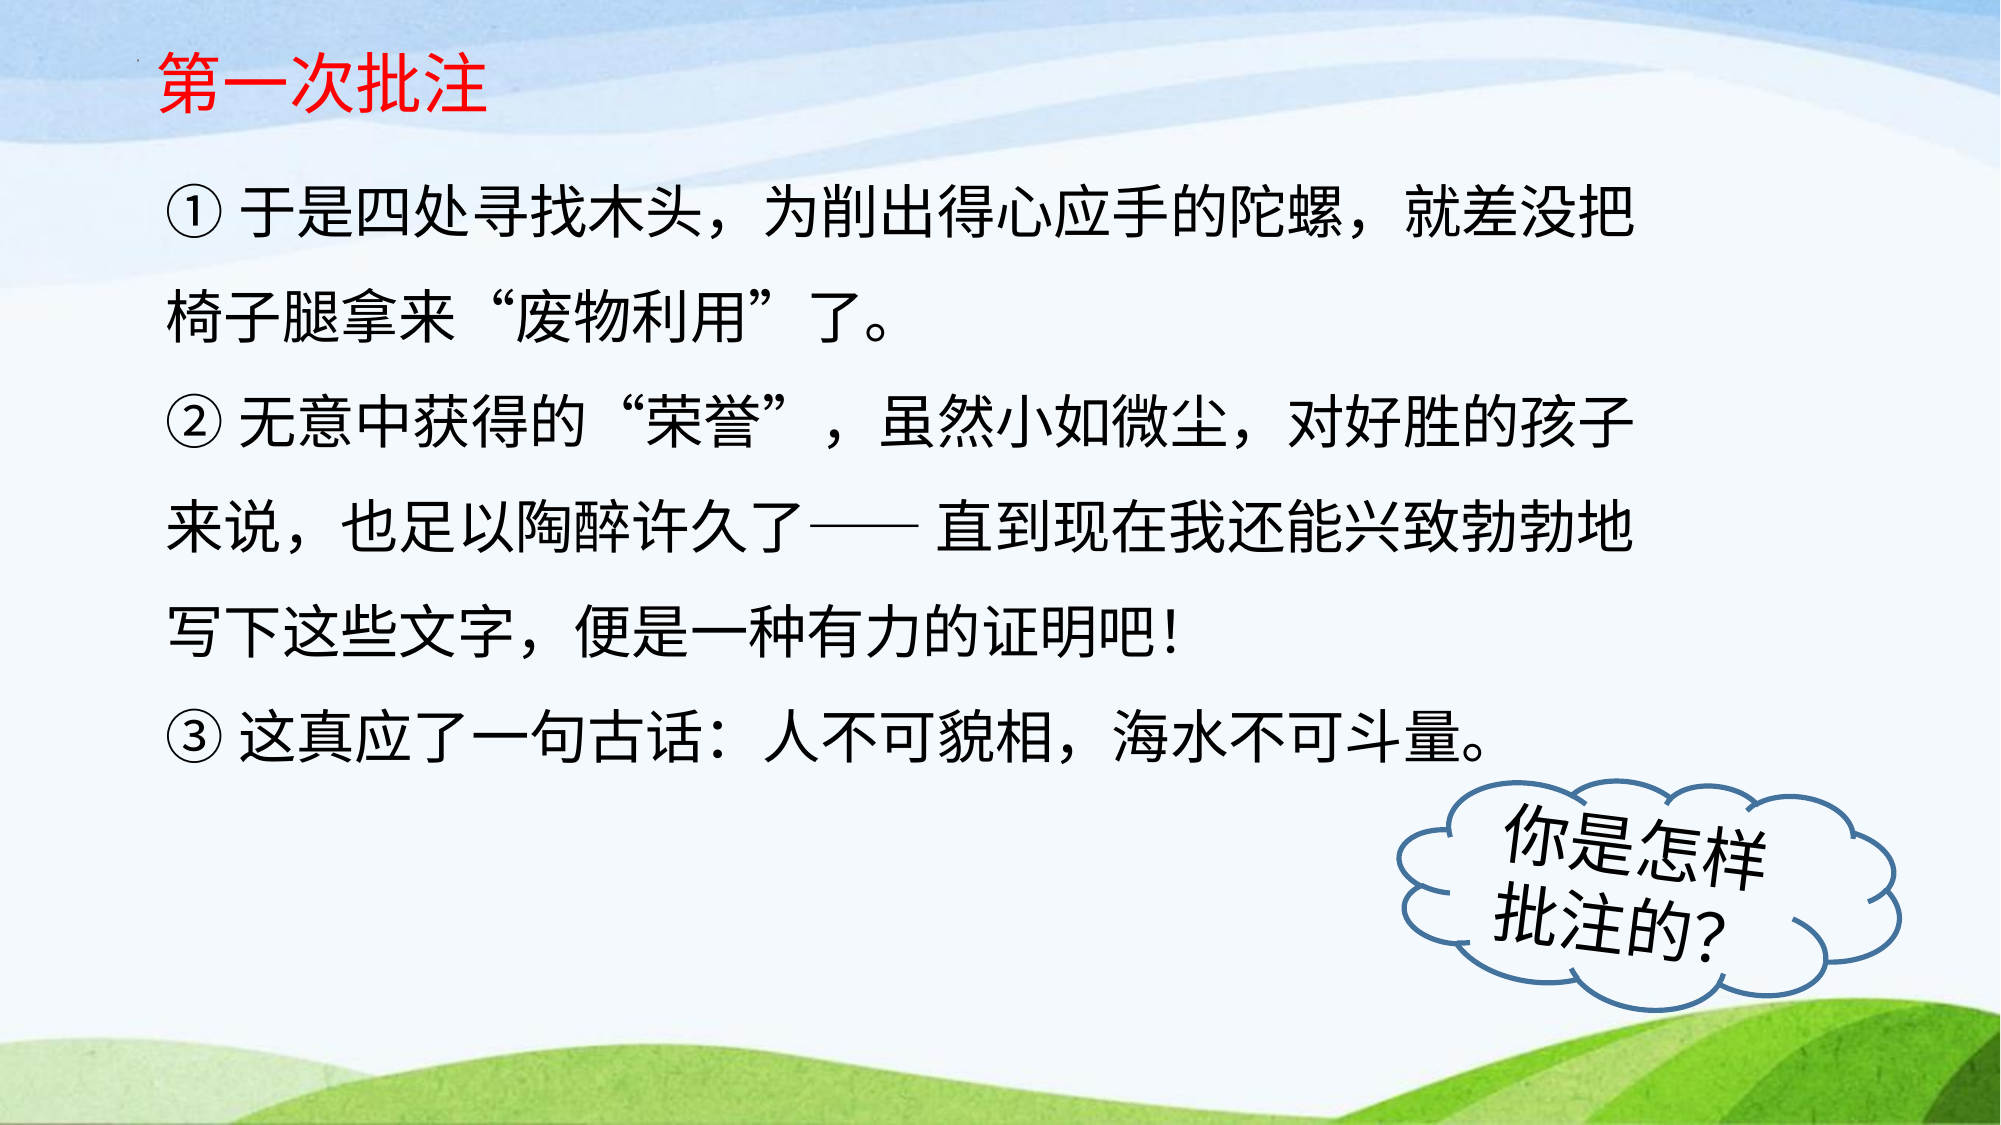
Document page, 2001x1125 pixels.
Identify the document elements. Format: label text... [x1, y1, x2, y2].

text_box ①于是四处寻找木头，为削出得心应手的陀螺，就差没把椅子腿拿来“废物利用”了。 ②无意中获得的“荣誉”，虽然小如微尘，对好胜的孩子来说，也足以陶醉许久了—— 直到现在我还能兴致勃勃地写下这些文字，便是一种有力的证明吧！ ③这真应了一句古话：人不可貌相，海水不可斗量。 [151, 132, 1679, 778]
text_box 你是怎样批注的？ [1398, 780, 1901, 1012]
text_box 第一次批注 [140, 34, 538, 130]
picture [0, 0, 2001, 1125]
